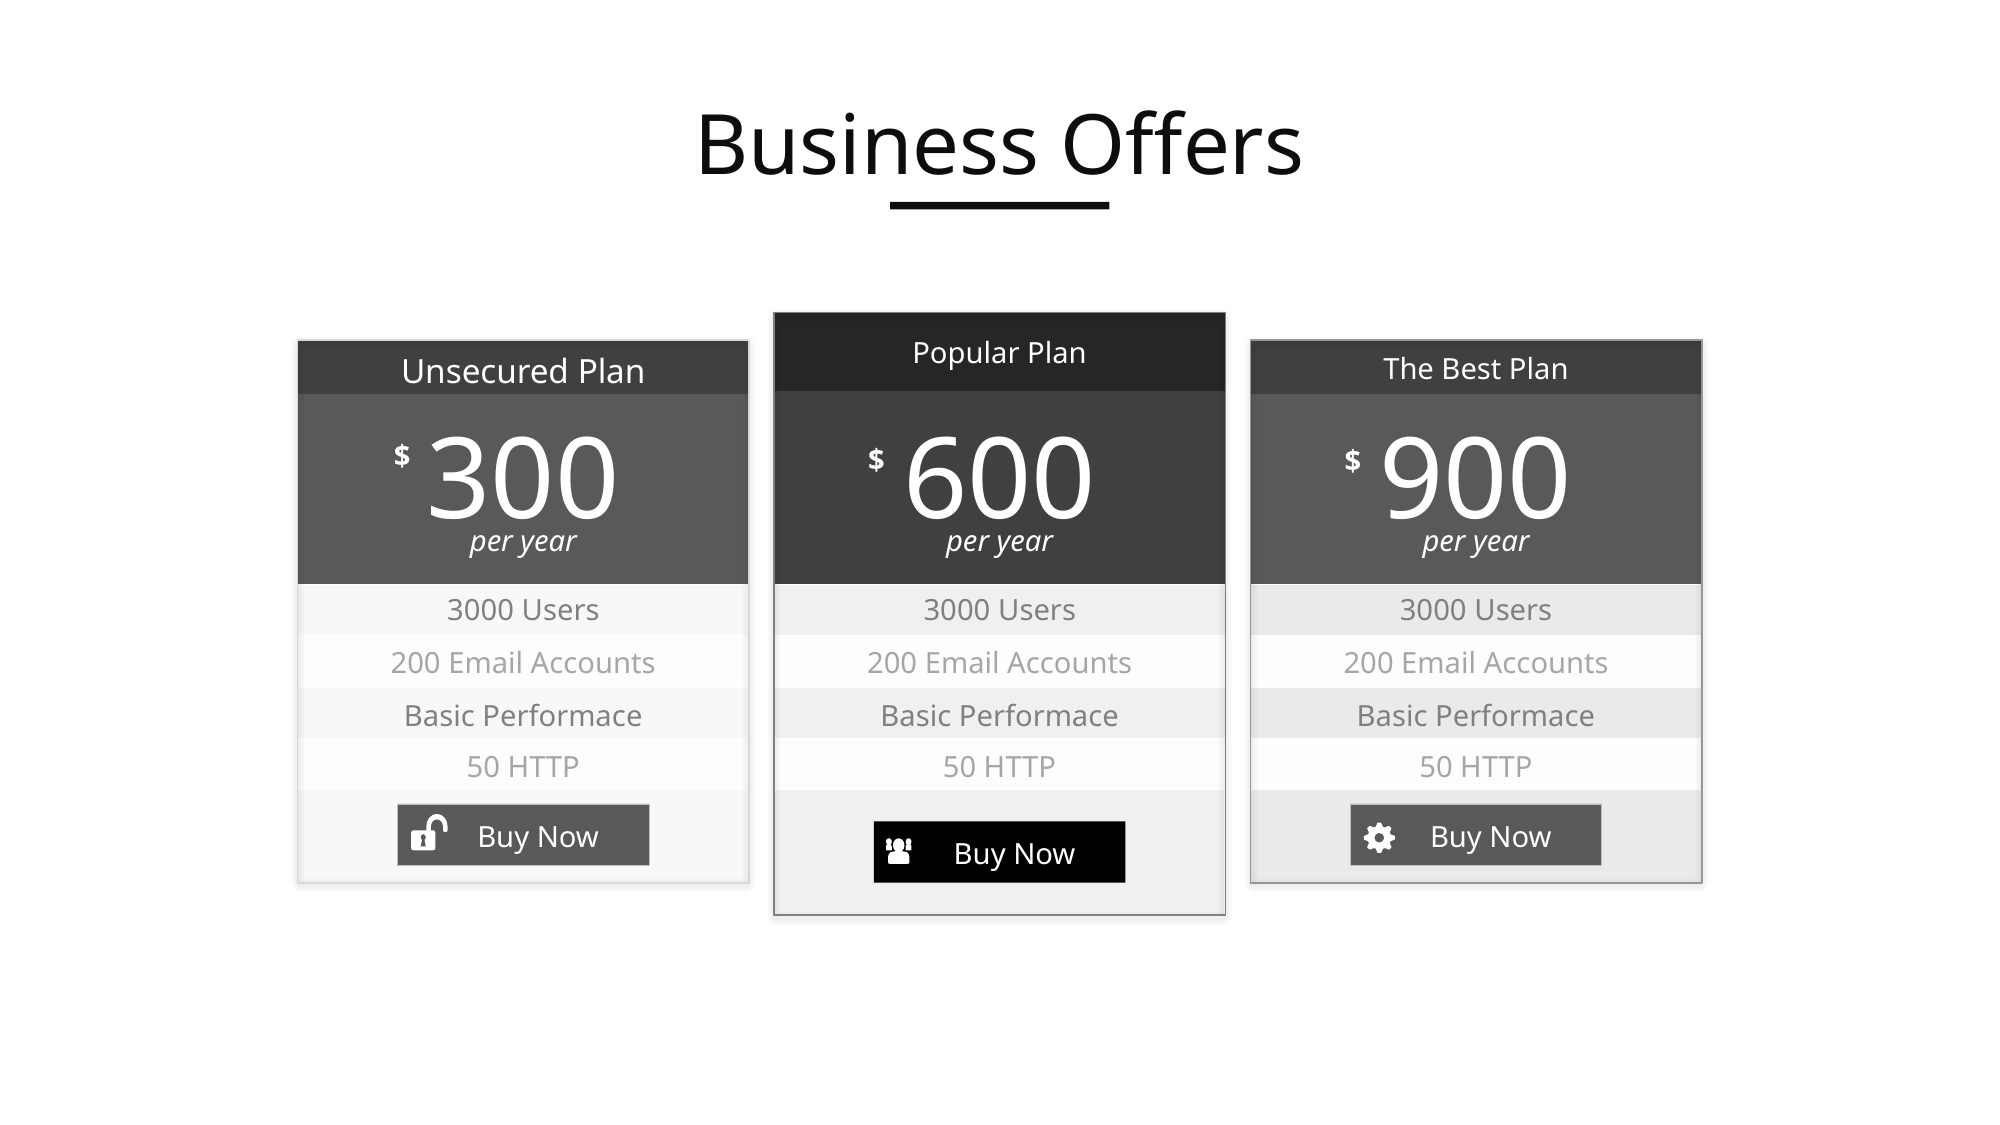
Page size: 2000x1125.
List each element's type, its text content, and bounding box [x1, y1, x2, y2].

text_box [773, 312, 1226, 916]
text_box [888, 200, 1111, 211]
text_box Business Offers [0, 96, 2000, 187]
text_box [297, 339, 750, 884]
text_box [1250, 339, 1703, 884]
